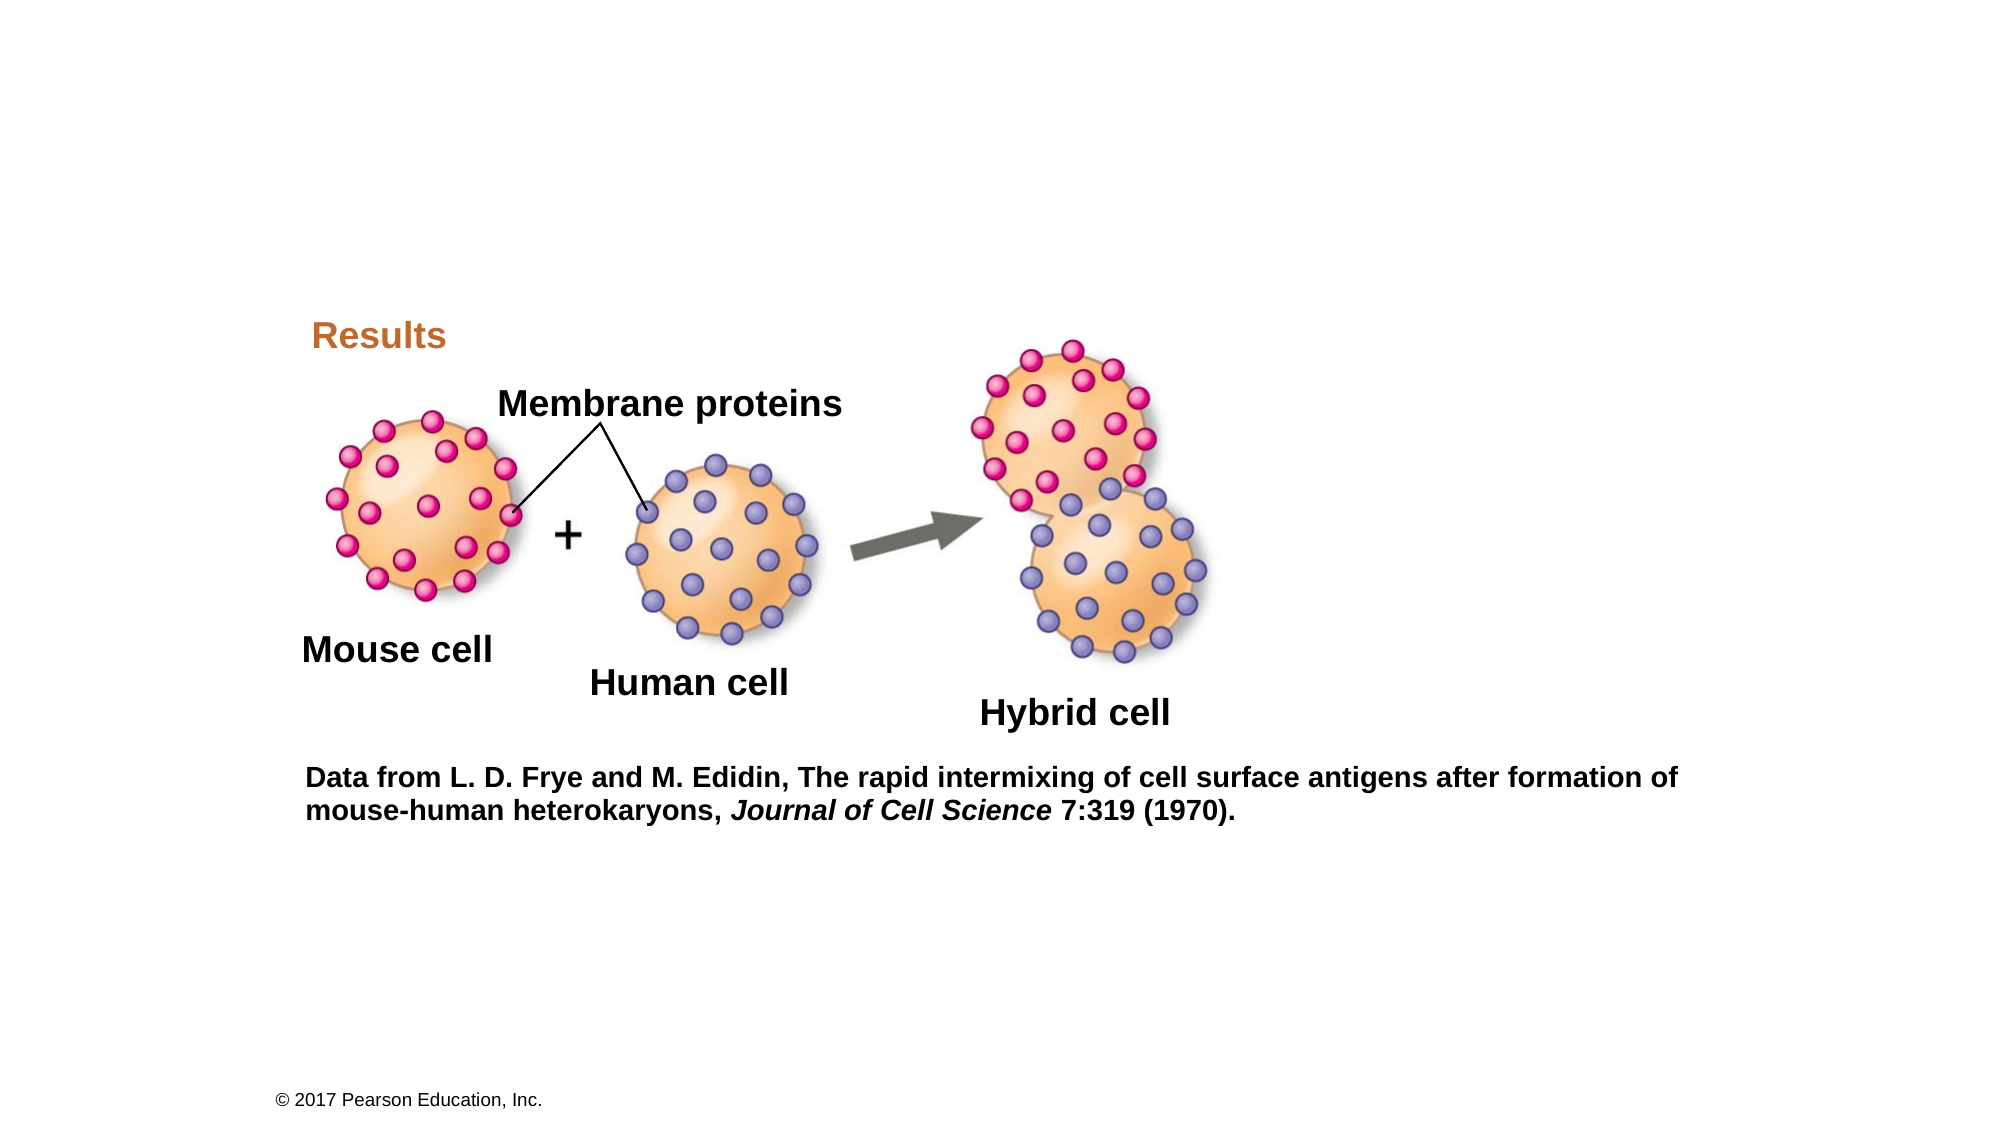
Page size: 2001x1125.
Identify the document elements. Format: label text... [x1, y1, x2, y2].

text_box © 2017 Pearson Education, Inc. [260, 1080, 768, 1119]
picture [298, 291, 1701, 834]
